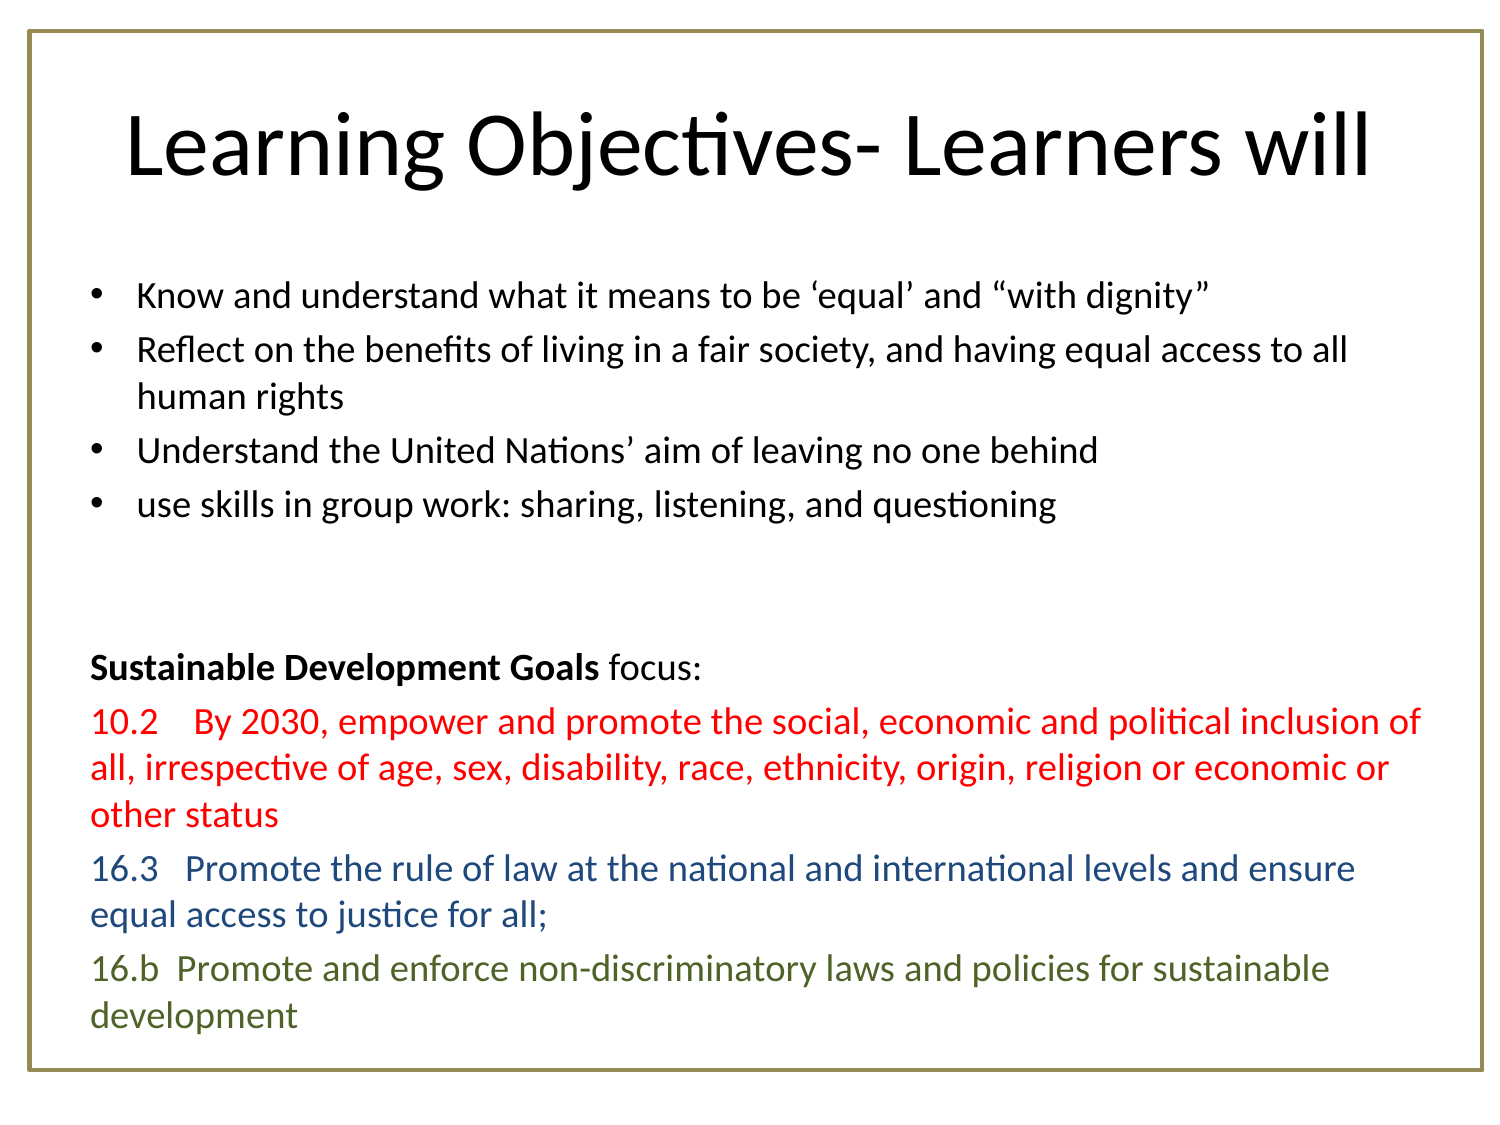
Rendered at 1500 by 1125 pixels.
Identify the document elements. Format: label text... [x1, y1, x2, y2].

list Know and understand what it means to be ‘equal’ and “with dignity” Reflect on the benefits of living in a fair society, and having equal access to all human rights Understand the United Nations’ aim of leaving no one behind use skills in group work: sharing, listening, and questioning Sustainable Development Goals focus: 10.2 By 2030, empower and promote the social, economic and political inclusion of all, irrespective of age, sex, disability, race, ethnicity, origin, religion or economic or other status 16.3 Promote the rule of law at the national and international levels and ensure equal access to justice for all; 16.b Promote and enforce non-discriminatory laws and policies for sustainable development [75, 262, 1447, 1047]
title Learning Objectives- Learners will [75, 45, 1425, 233]
text_box [27, 29, 1484, 1072]
